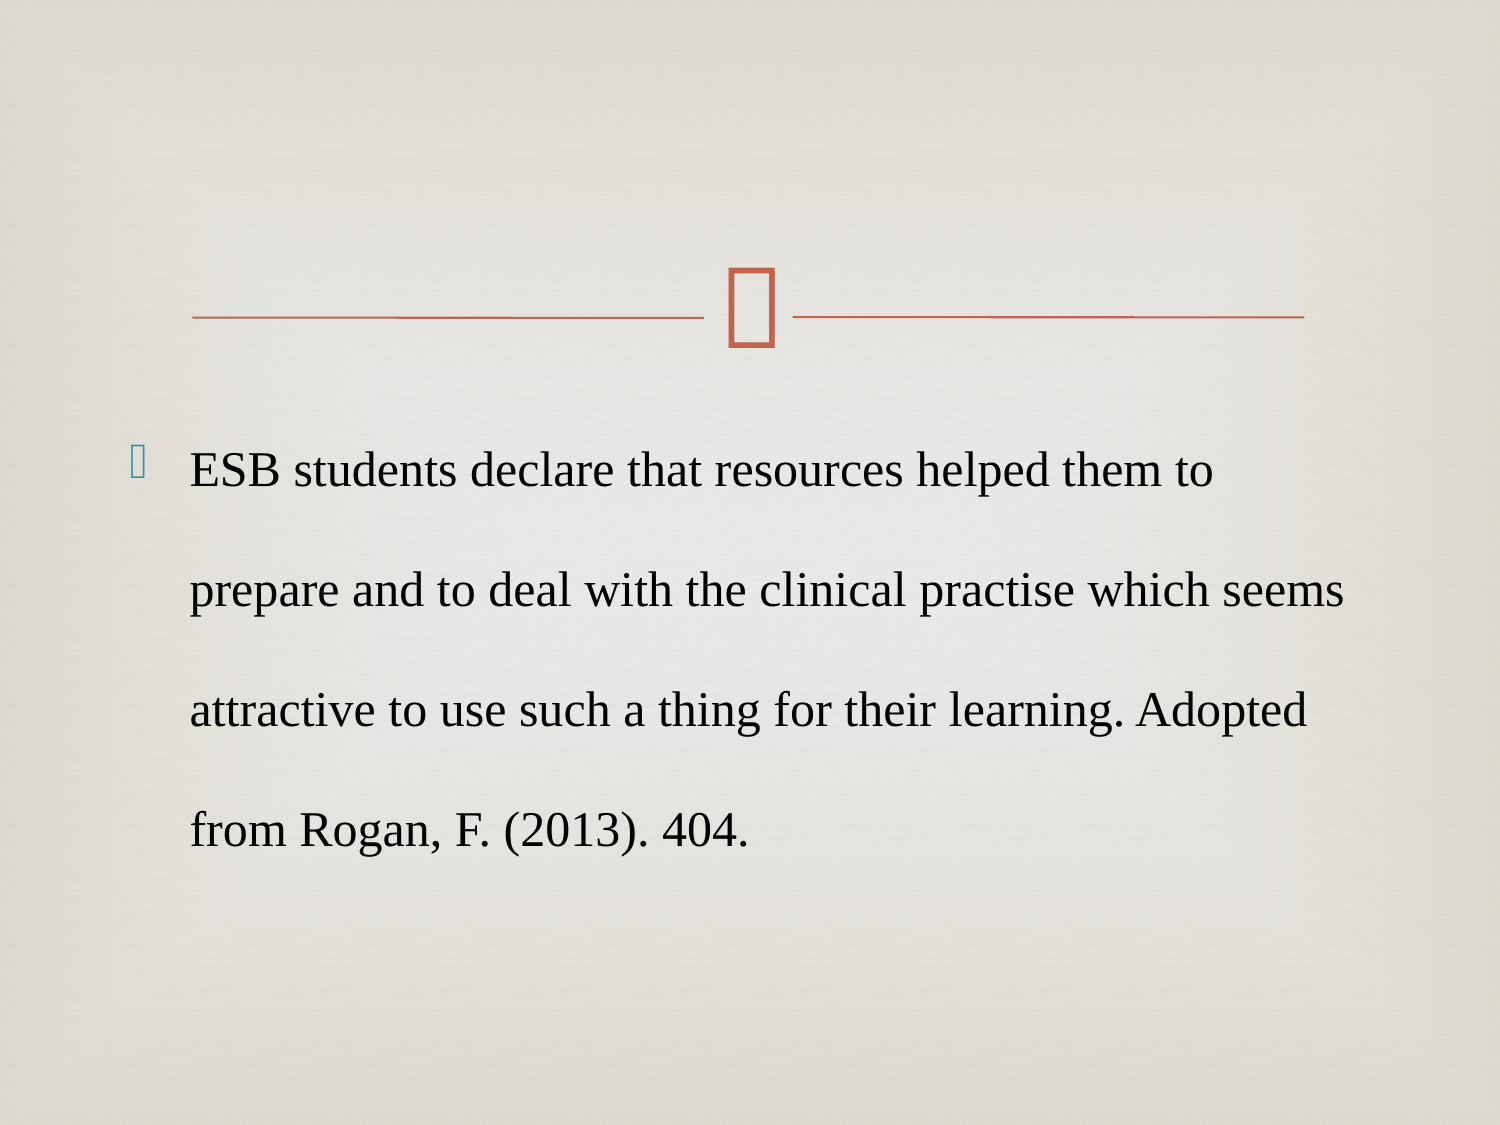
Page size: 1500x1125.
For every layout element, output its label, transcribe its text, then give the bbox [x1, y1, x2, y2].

list ESB students declare that resources helped them to prepare and to deal with the clinical practise which seems attractive to use such a thing for their learning. Adopted from Rogan, F. (2013). 404. [114, 368, 1386, 1005]
